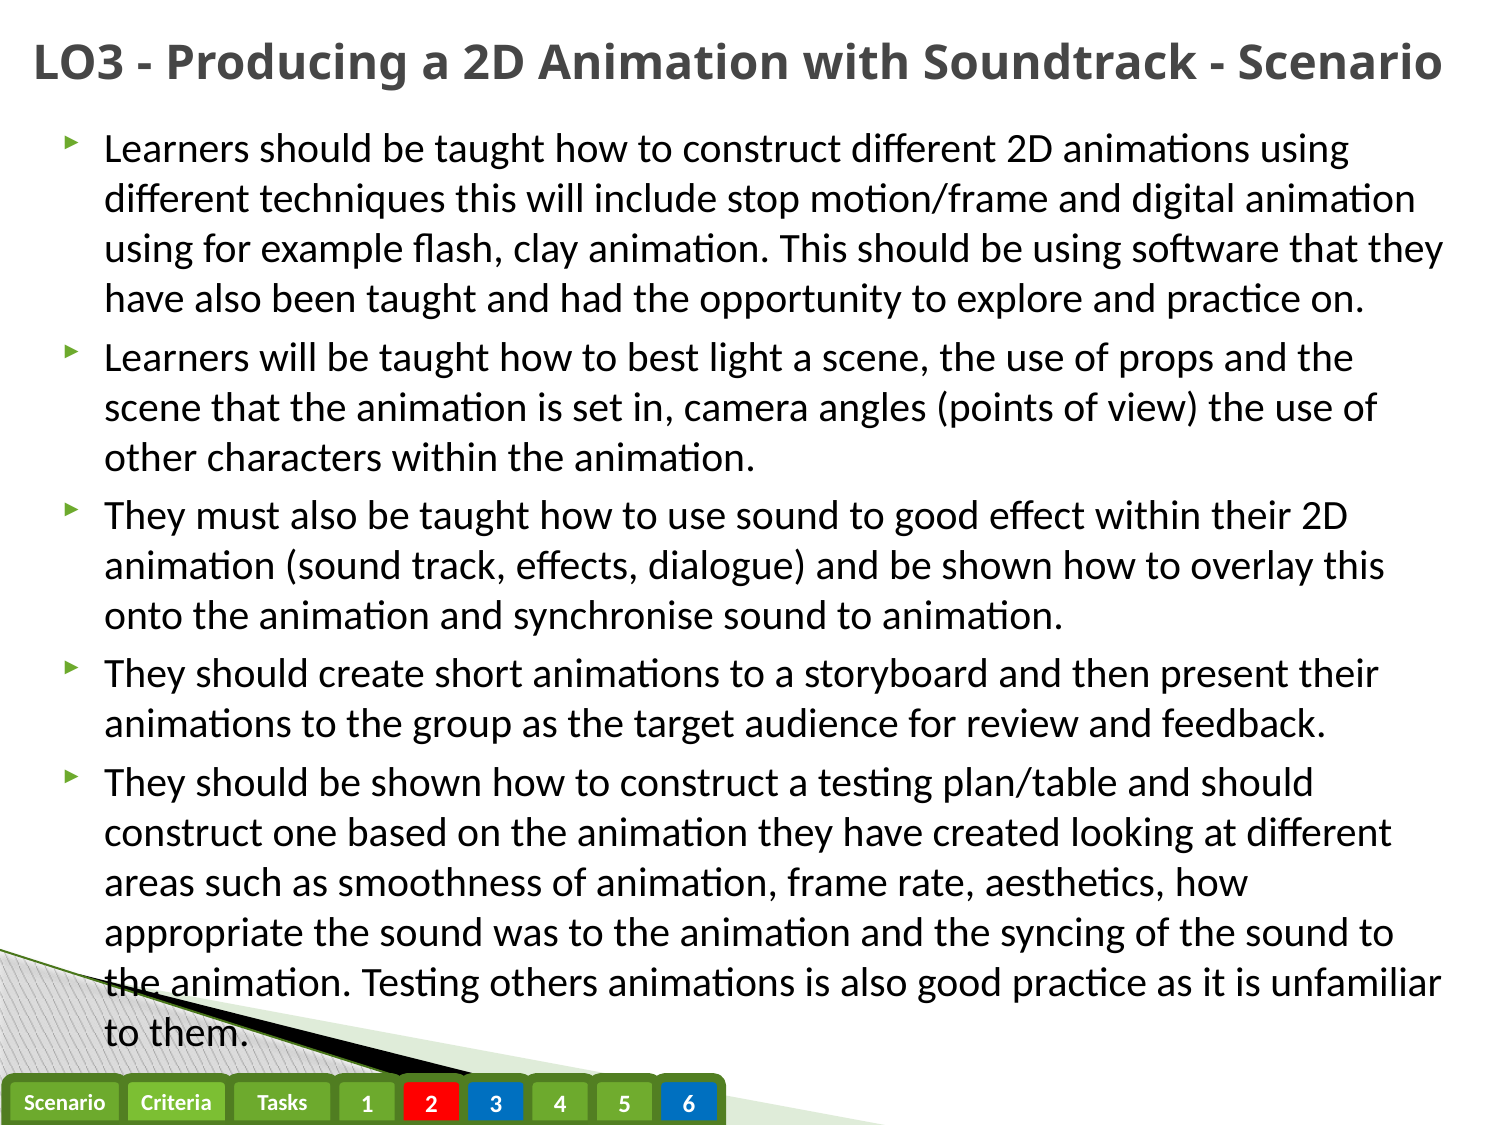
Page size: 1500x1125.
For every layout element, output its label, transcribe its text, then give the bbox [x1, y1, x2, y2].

title LO3 - Producing a 2D Animation with Soundtrack - Scenario [17, 19, 1471, 102]
list Learners should be taught how to construct different 2D animations using different techniques this will include stop motion/frame and digital animation using for example flash, clay animation. This should be using software that they have also been taught and had the opportunity to explore and practice on. Learners will be taught how to best light a scene, the use of props and the scene that the animation is set in, camera angles (points of view) the use of other characters within the animation. They must also be taught how to use sound to good effect within their 2D animation (sound track, effects, dialogue) and be shown how to overlay this onto the animation and synchronise sound to animation. They should create short animations to a storyboard and then present their animations to the group as the target audience for review and feedback. They should be shown how to construct a testing plan/table and should construct one based on the animation they have created looking at different areas such as smoothness of animation, frame rate, aesthetics, how appropriate the sound was to the animation and the syncing of the sound to the animation. Testing others animations is also good practice as it is unfamiliar to them. [29, 113, 1471, 1059]
